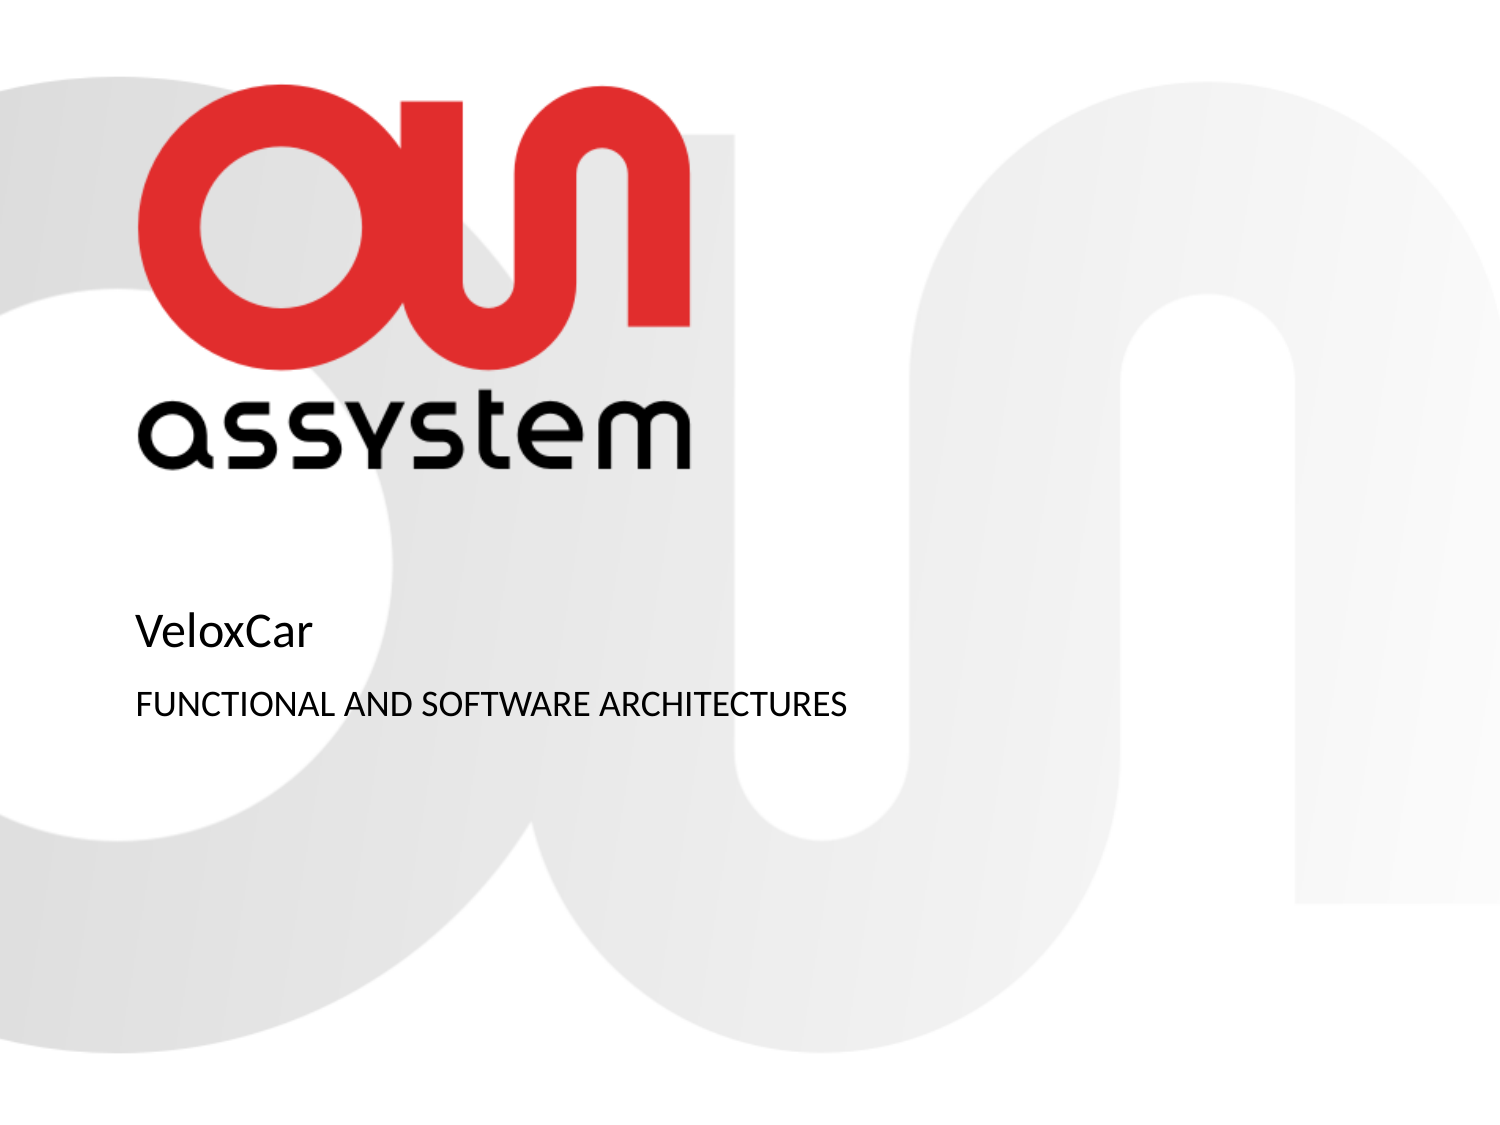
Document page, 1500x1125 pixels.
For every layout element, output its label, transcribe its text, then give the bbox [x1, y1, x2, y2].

list VeloxCar [135, 597, 1100, 675]
picture [0, 0, 1500, 1125]
list Functional and Software architectures [135, 679, 1100, 750]
